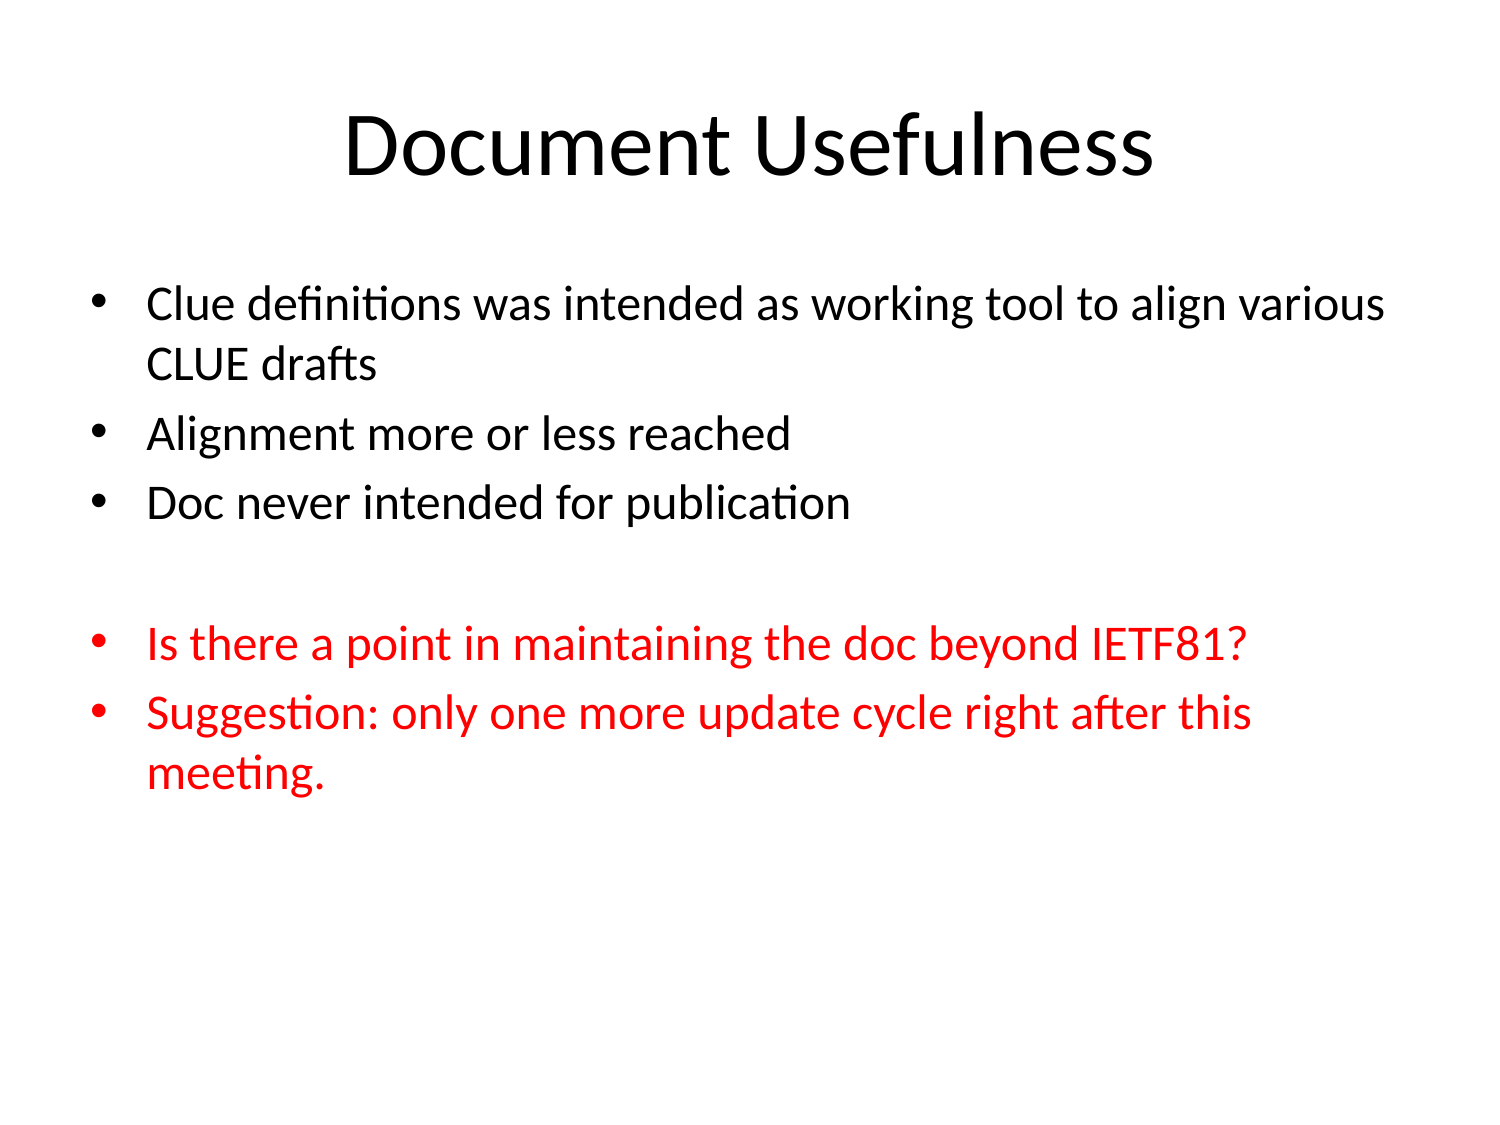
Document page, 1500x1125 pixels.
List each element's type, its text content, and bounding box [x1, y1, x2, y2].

title Document Usefulness [75, 45, 1425, 233]
list Clue definitions was intended as working tool to align various CLUE drafts Alignment more or less reached Doc never intended for publication Is there a point in maintaining the doc beyond IETF81? Suggestion: only one more update cycle right after this meeting. [75, 262, 1425, 1005]
